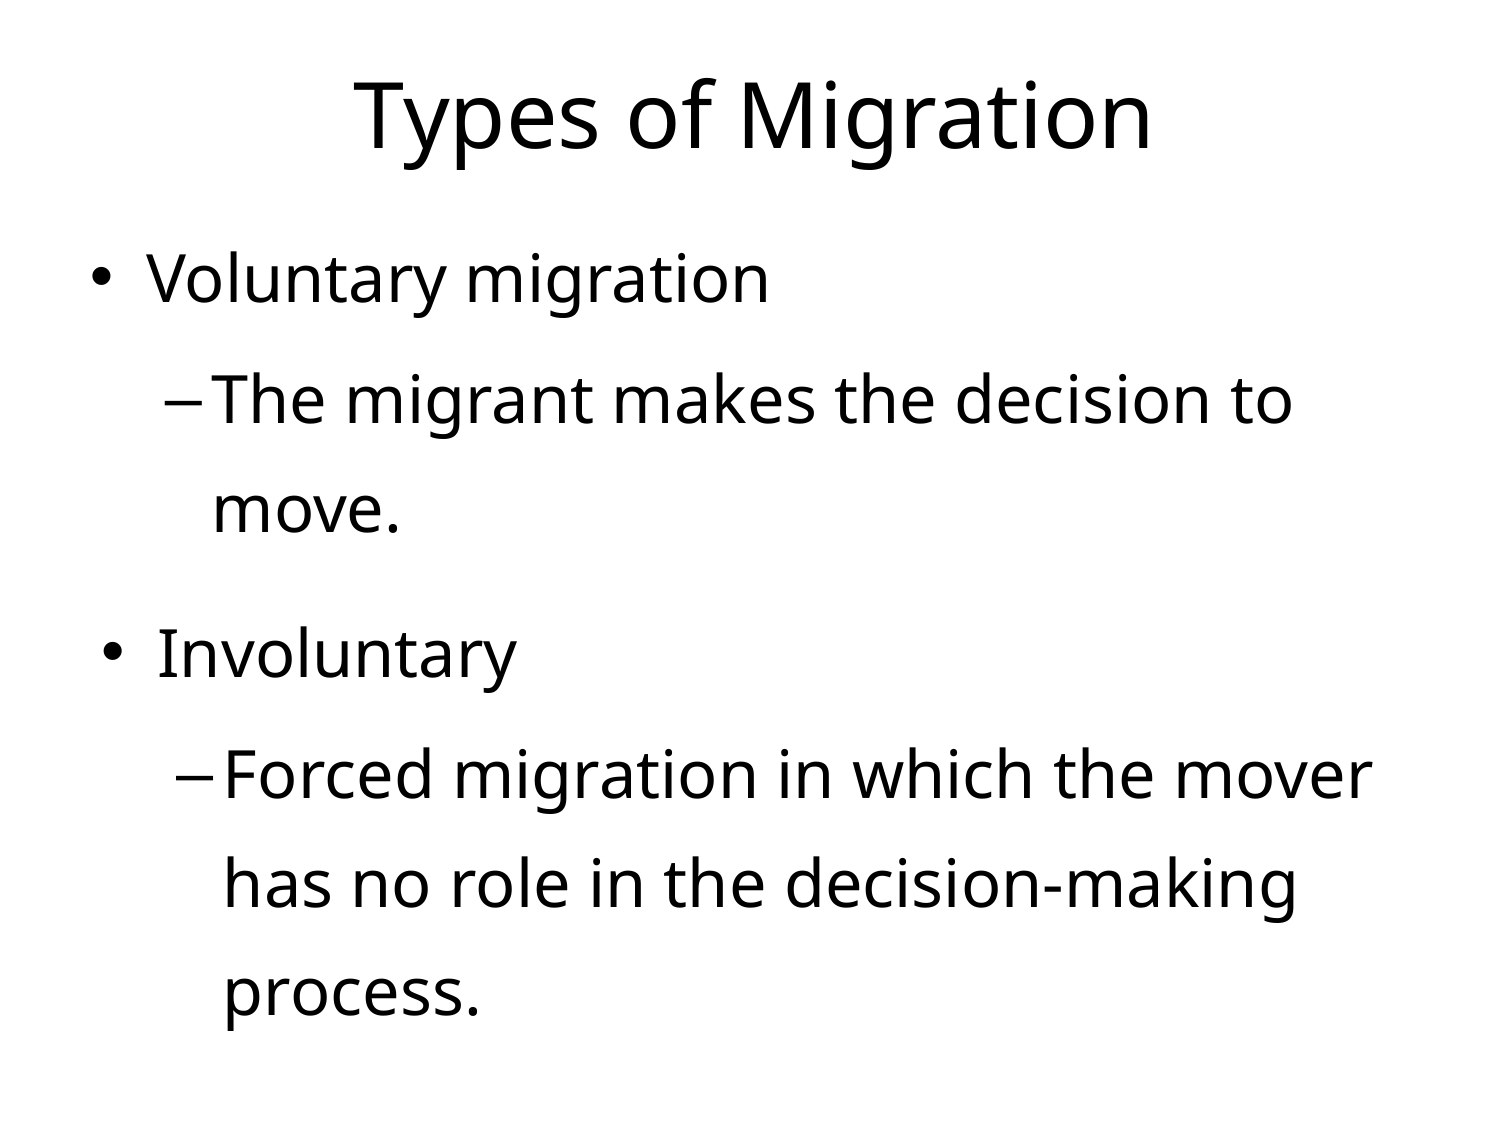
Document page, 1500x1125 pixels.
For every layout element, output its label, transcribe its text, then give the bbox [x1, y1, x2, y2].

text_box Types of Migration [87, 50, 1423, 238]
text_box Voluntary migration The migrant makes the decision to move. [74, 199, 1413, 539]
text_box Involuntary Forced migration in which the mover has no role in the decision-making process. [86, 574, 1473, 1037]
